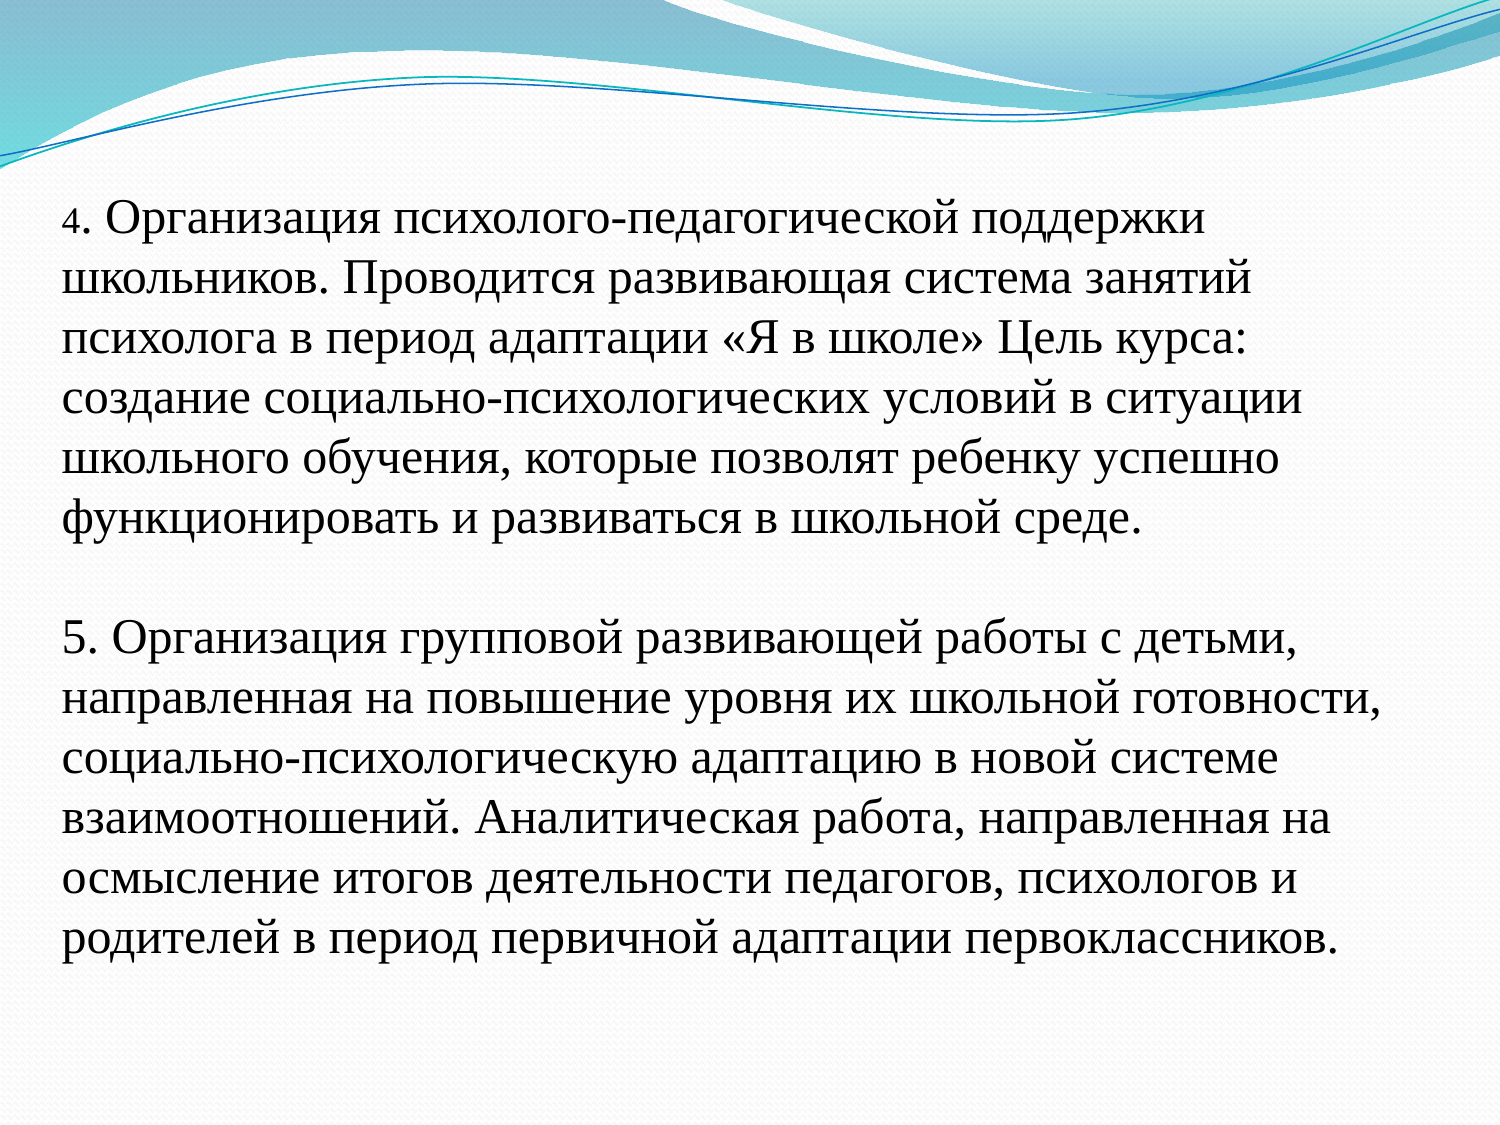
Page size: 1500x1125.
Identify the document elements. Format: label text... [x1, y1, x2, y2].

text_box 4. Организация психолого-педагогической поддержки школьников. Проводится развивающая система занятий психолога в период адаптации «Я в школе» Цель курса: создание социально-психологических условий в ситуации школьного обучения, которые позволят ребенку успешно функционировать и развиваться в школьной среде. 5. Организация групповой развивающей работы с детьми, направленная на повышение уровня их школьной готовности, социально-психологическую адаптацию в новой системе взаимоотношений. Аналитическая работа, направленная на осмысление итогов деятельности педагогов, психологов и родителей в период первичной адаптации первоклассников. [46, 175, 1430, 1031]
